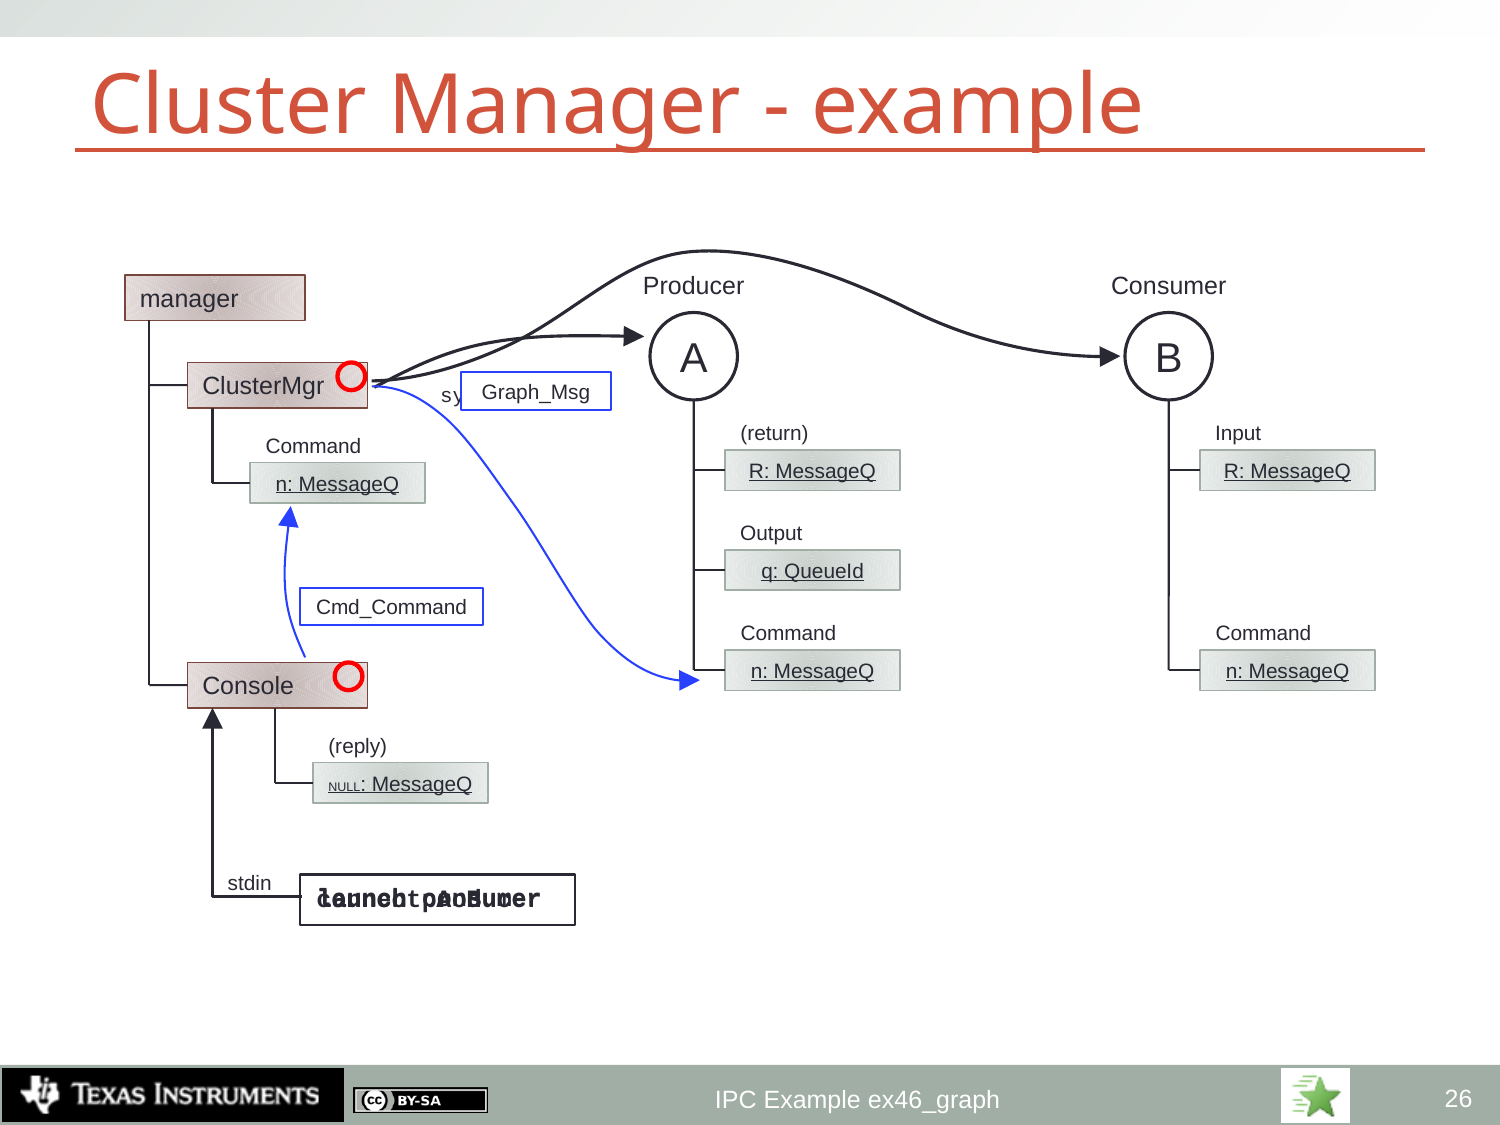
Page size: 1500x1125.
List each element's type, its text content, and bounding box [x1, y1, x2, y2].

text_box A [650, 369, 738, 403]
text_box R: MessageQ [724, 449, 901, 491]
text_box ClusterMgr [187, 362, 368, 409]
text_box B [1122, 313, 1215, 403]
title Cluster Manager - example [75, 37, 1425, 163]
text_box (return) [725, 412, 824, 453]
text_box Output [725, 512, 818, 553]
text_box [277, 506, 308, 659]
text_box n: MessageQ [249, 462, 426, 504]
text_box Producer [624, 262, 644, 272]
text_box [371, 250, 1121, 382]
text_box system("...") [423, 373, 619, 414]
text_box Graph_Msg [459, 370, 613, 412]
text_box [212, 707, 301, 898]
text_box [388, 337, 520, 379]
text_box Cmd_Command [299, 586, 485, 627]
picture [353, 1087, 488, 1113]
picture [1280, 1067, 1351, 1124]
text_box [332, 660, 365, 693]
footer IPC Example ex46_graph [699, 1071, 1200, 1125]
text_box Command [1200, 612, 1327, 653]
text_box Input [1200, 412, 1277, 453]
text_box [335, 360, 368, 393]
text_box NULL: MessageQ [312, 762, 489, 804]
text_box (reply) [313, 725, 403, 765]
text_box R: MessageQ [1199, 449, 1376, 491]
text_box manager [124, 274, 306, 321]
picture [2, 1068, 344, 1122]
text_box n: MessageQ [1199, 649, 1376, 691]
text_box Console [187, 662, 368, 709]
text_box n: MessageQ [724, 649, 901, 691]
text_box Consumer [1099, 262, 1238, 313]
text_box Command [250, 425, 377, 465]
text_box q: QueueId [724, 549, 901, 591]
text_box [379, 380, 414, 385]
text_box [298, 872, 577, 928]
text_box [371, 384, 700, 692]
slide_number 26 [1400, 1071, 1488, 1125]
text_box Command [725, 612, 852, 653]
